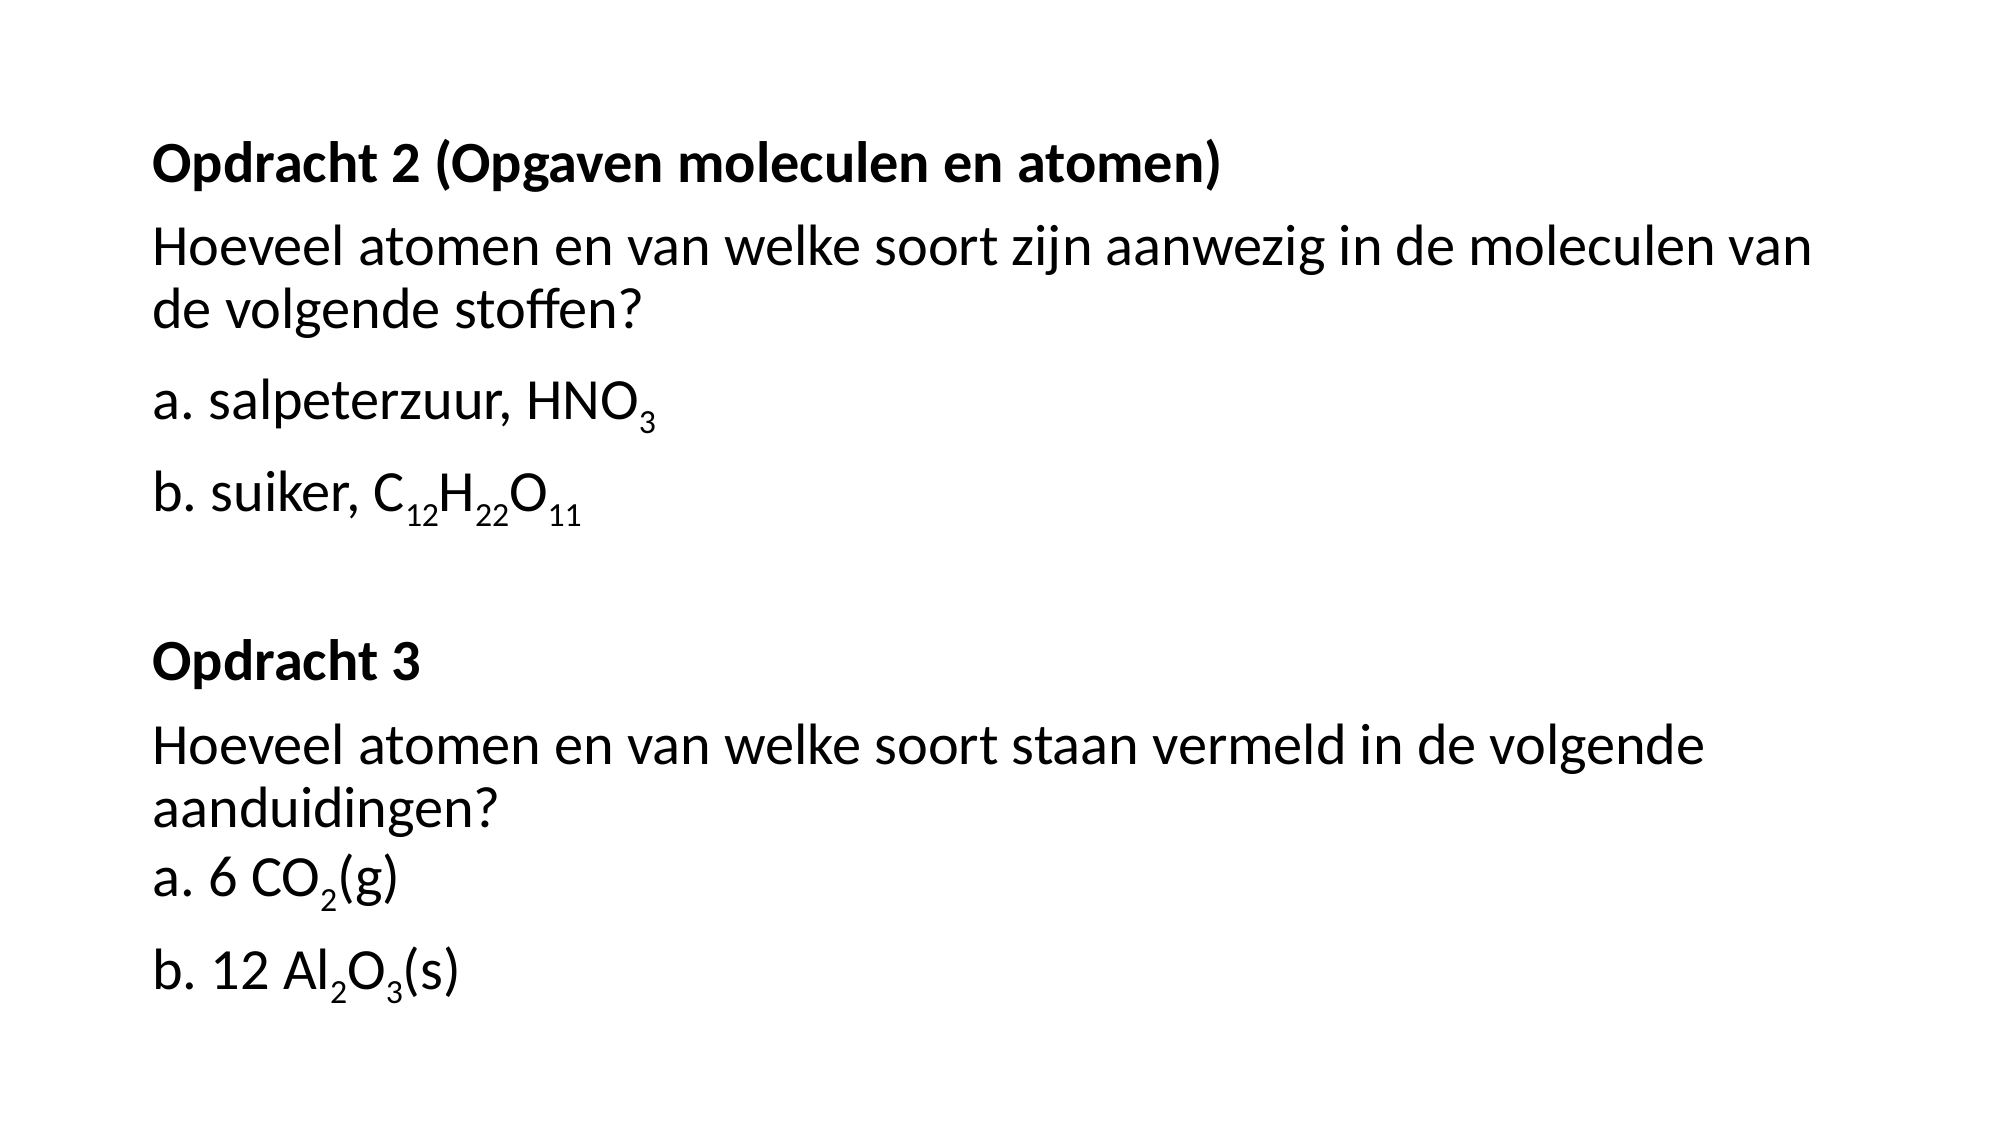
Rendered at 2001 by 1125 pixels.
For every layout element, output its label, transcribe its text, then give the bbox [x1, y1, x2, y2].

list Opdracht 2 (Opgaven moleculen en atomen) Hoeveel atomen en van welke soort zijn aanwezig in de moleculen van de volgende stoffen? a. salpeterzuur, HNO3 b. suiker, C12H22O11 Opdracht 3 Hoeveel atomen en van welke soort staan vermeld in de volgende aanduidingen? a. 6 CO2(g) b. 12 Al2O3(s) [137, 124, 1863, 1014]
